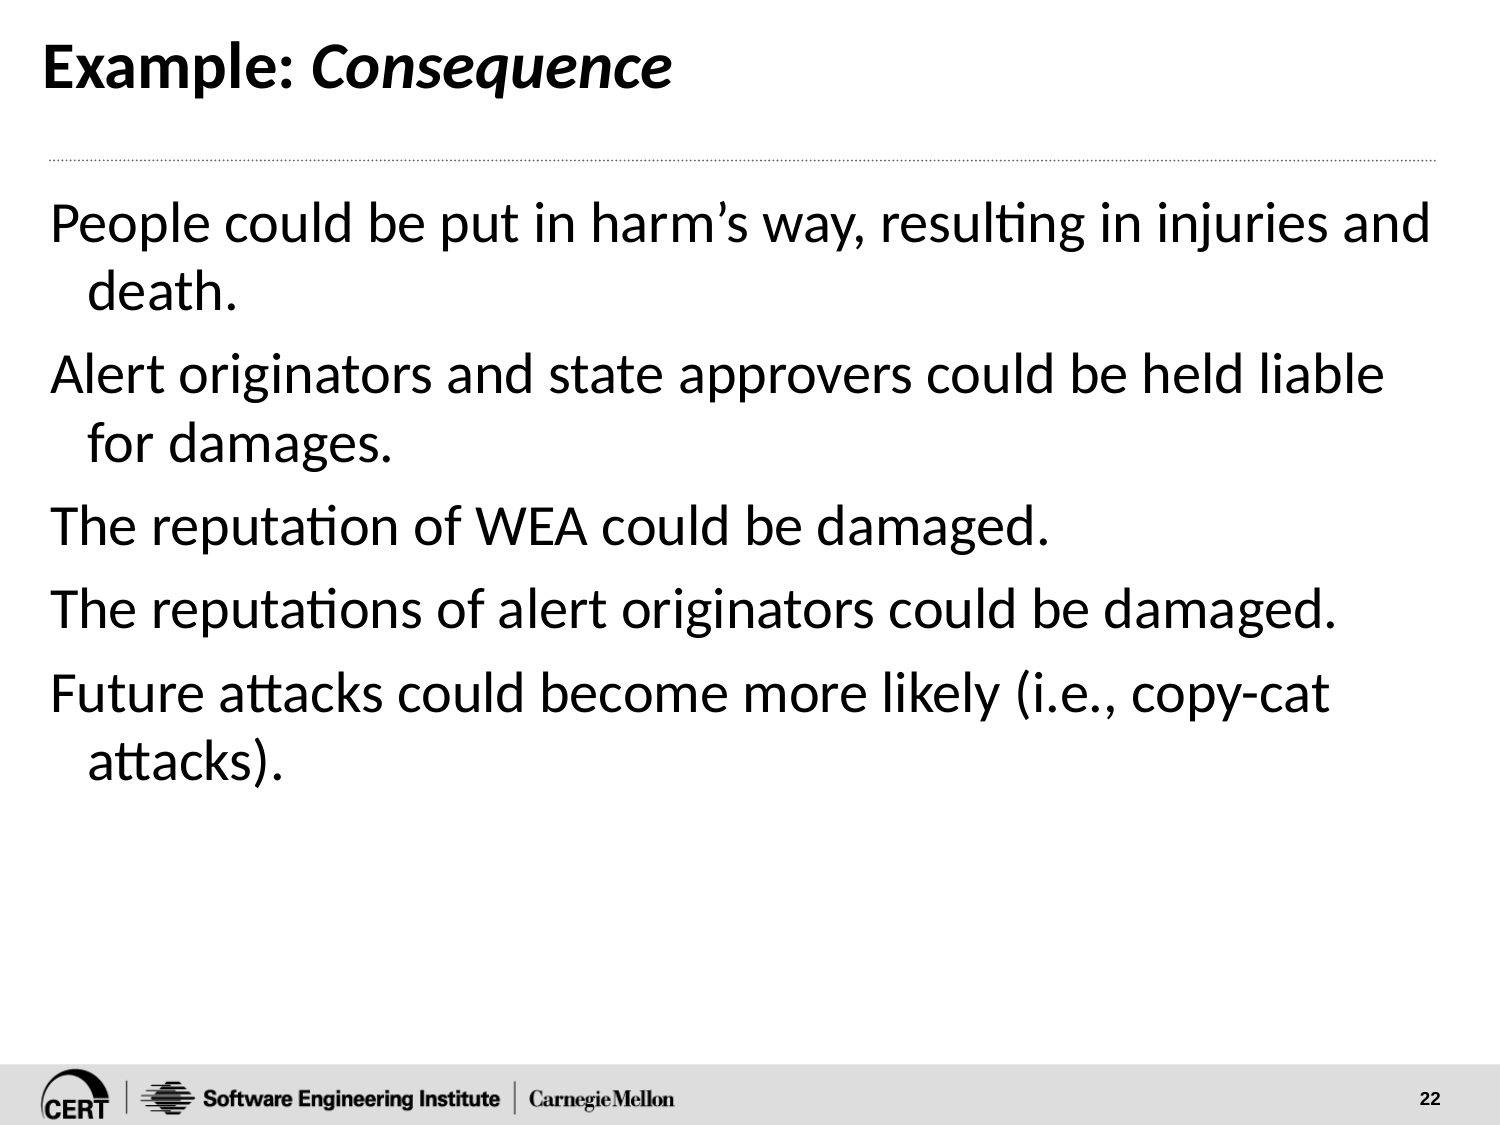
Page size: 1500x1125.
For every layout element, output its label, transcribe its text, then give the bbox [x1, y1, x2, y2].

picture [24, 1065, 688, 1125]
list People could be put in harm’s way, resulting in injuries and death. Alert originators and state approvers could be held liable for damages. The reputation of WEA could be damaged. The reputations of alert originators could be damaged. Future attacks could become more likely (i.e., copy-cat attacks). [49, 187, 1438, 1001]
title Example: Consequence [42, 37, 1434, 155]
